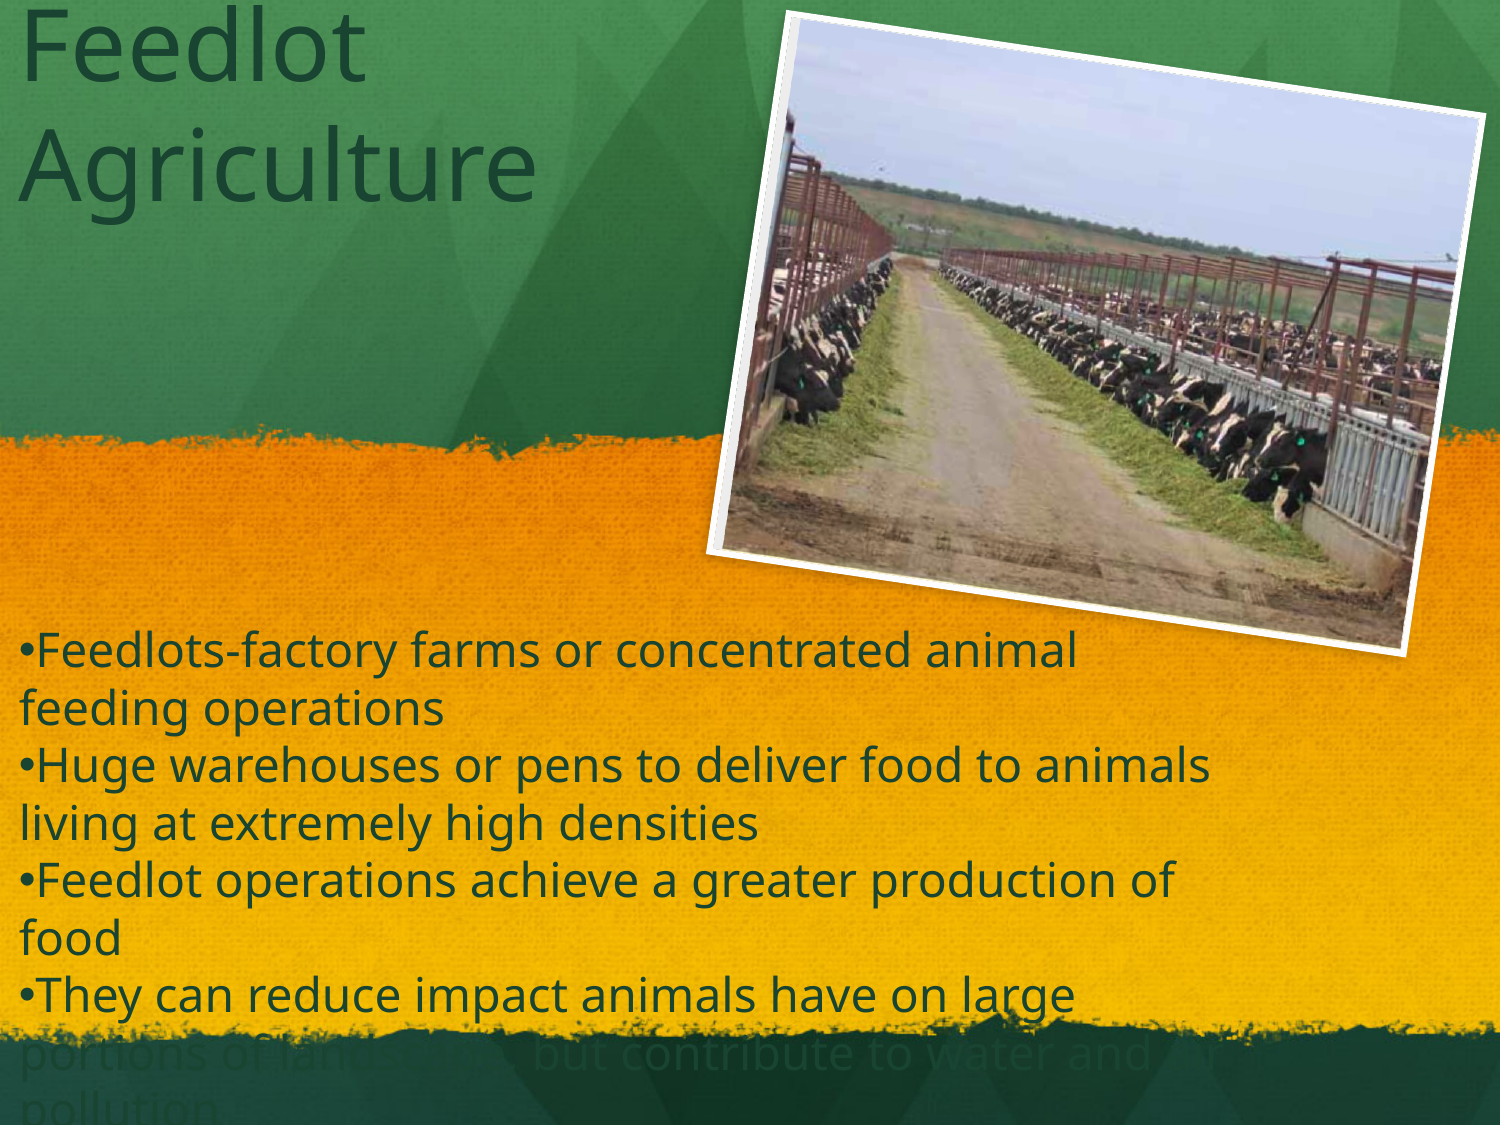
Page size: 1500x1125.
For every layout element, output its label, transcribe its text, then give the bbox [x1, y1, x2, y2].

subtitle Feedlots-factory farms or concentrated animal feeding operations Huge warehouses or pens to deliver food to animals living at extremely high densities Feedlot operations achieve a greater production of food They can reduce impact animals have on large portions of landscape, but contribute to water and air pollution [3, 612, 1279, 1125]
picture [0, 0, 1500, 1125]
title Feedlot Agriculture [3, 44, 704, 230]
